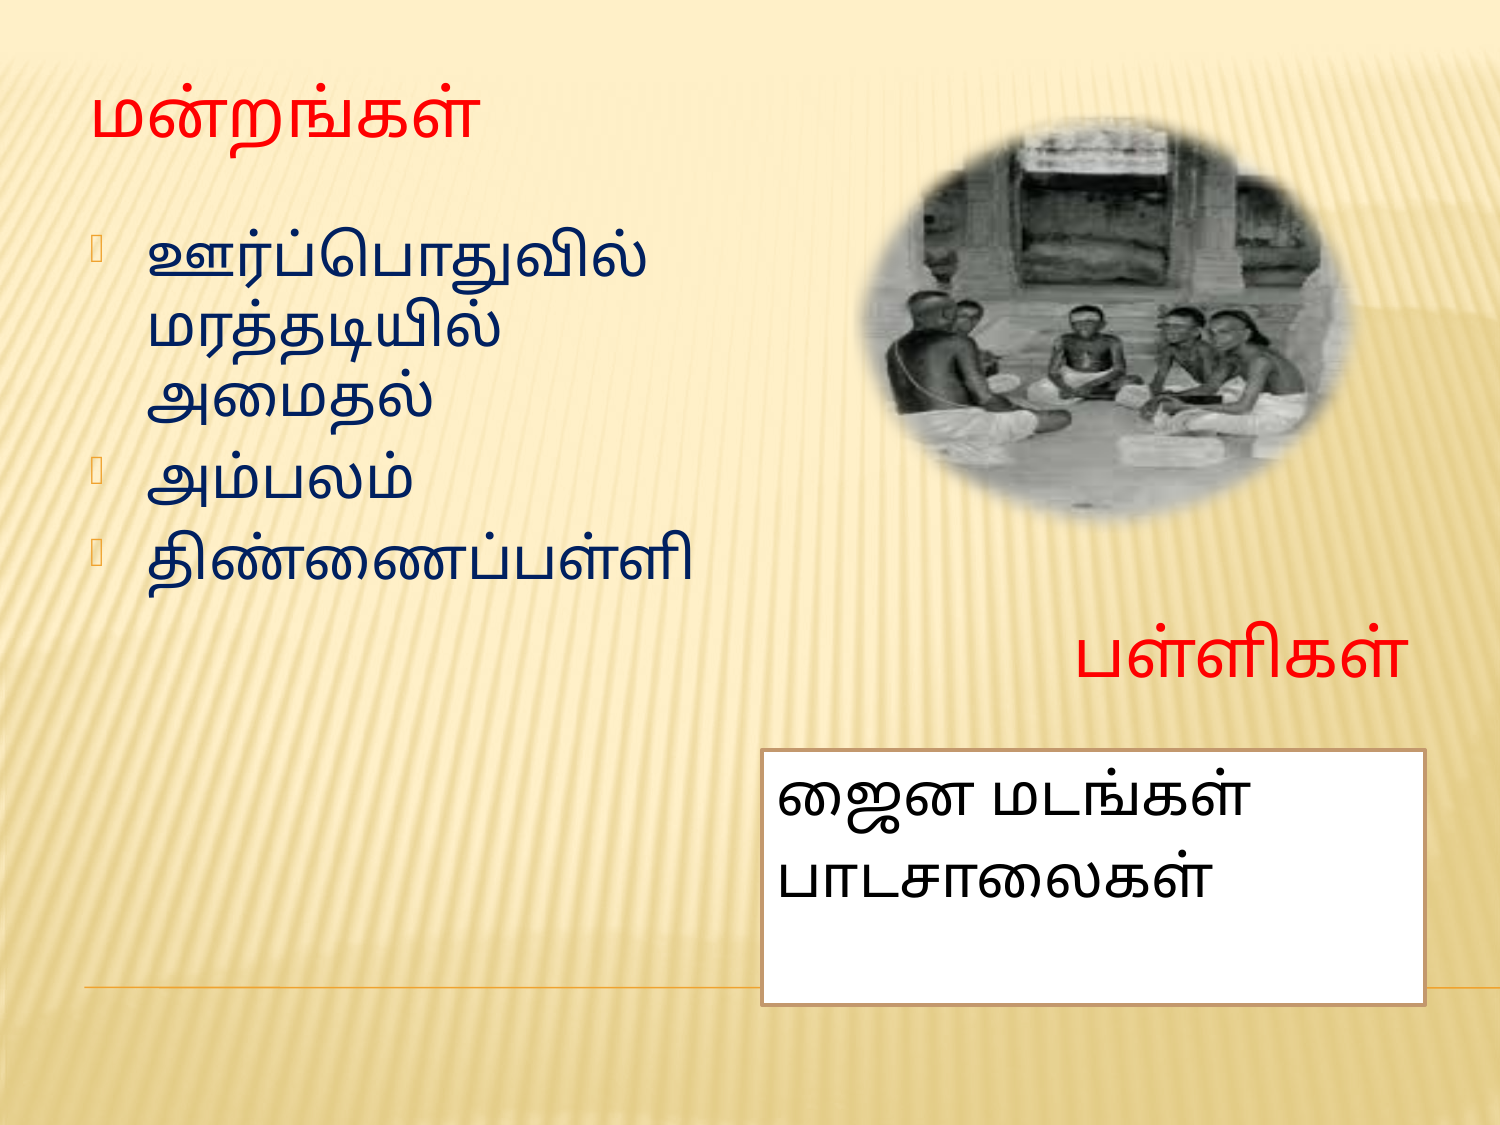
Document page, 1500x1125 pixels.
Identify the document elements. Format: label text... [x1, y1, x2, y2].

list பள்ளிகள் [761, 585, 1425, 715]
list ஊர்ப்பொதுவில் மரத்தடியில் அமைதல் அம்பலம் திண்ணைப்பள்ளி [75, 210, 738, 1005]
picture [843, 105, 1372, 540]
list மன்றங்கள் [75, 46, 551, 176]
list ஜைன மடங்கள் பாடசாலைகள் [760, 748, 1427, 1007]
